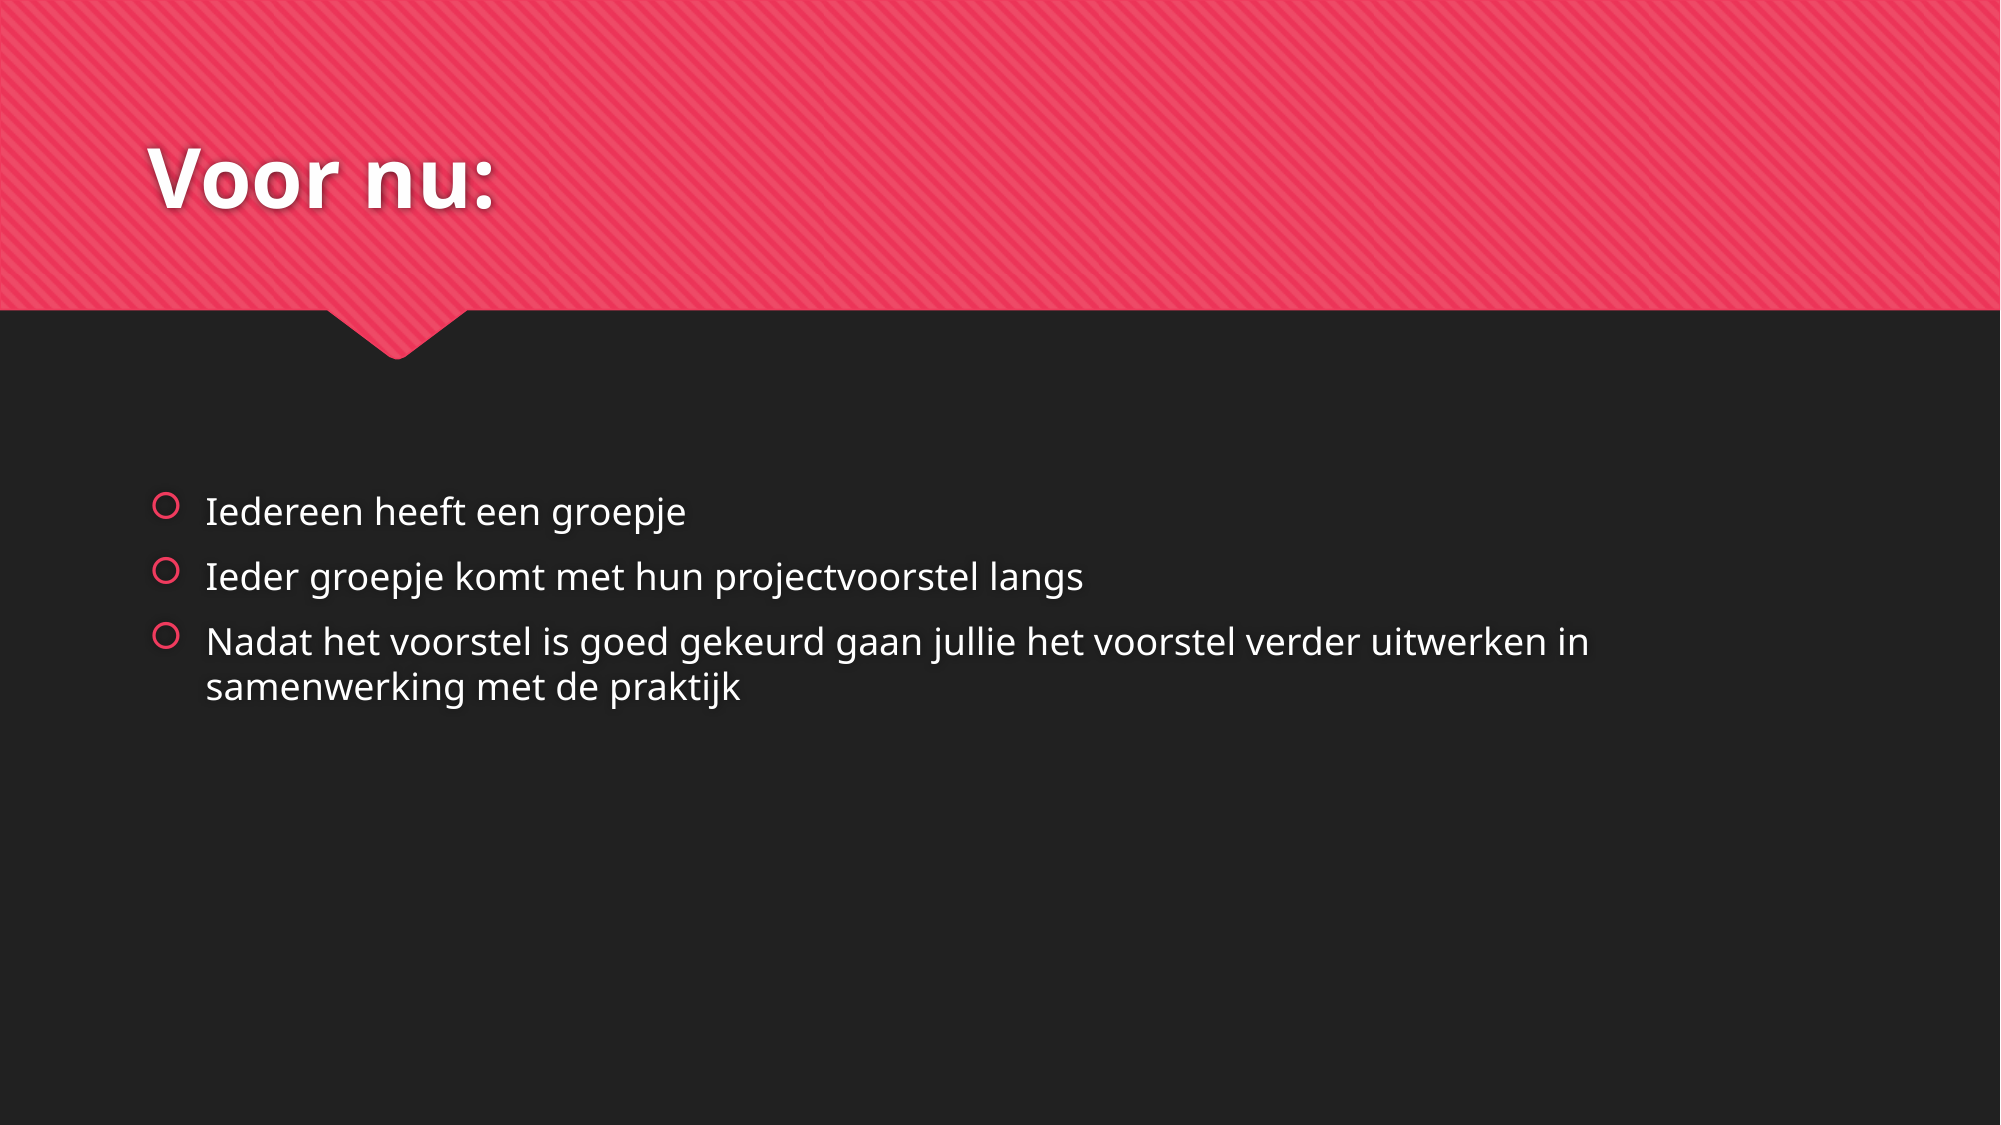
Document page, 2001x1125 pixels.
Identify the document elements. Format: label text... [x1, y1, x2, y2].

title Voor nu: [132, 73, 1868, 233]
list Iedereen heeft een groepje Ieder groepje komt met hun projectvoorstel langs Nadat het voorstel is goed gekeurd gaan jullie het voorstel verder uitwerken in samenwerking met de praktijk [134, 364, 1866, 962]
